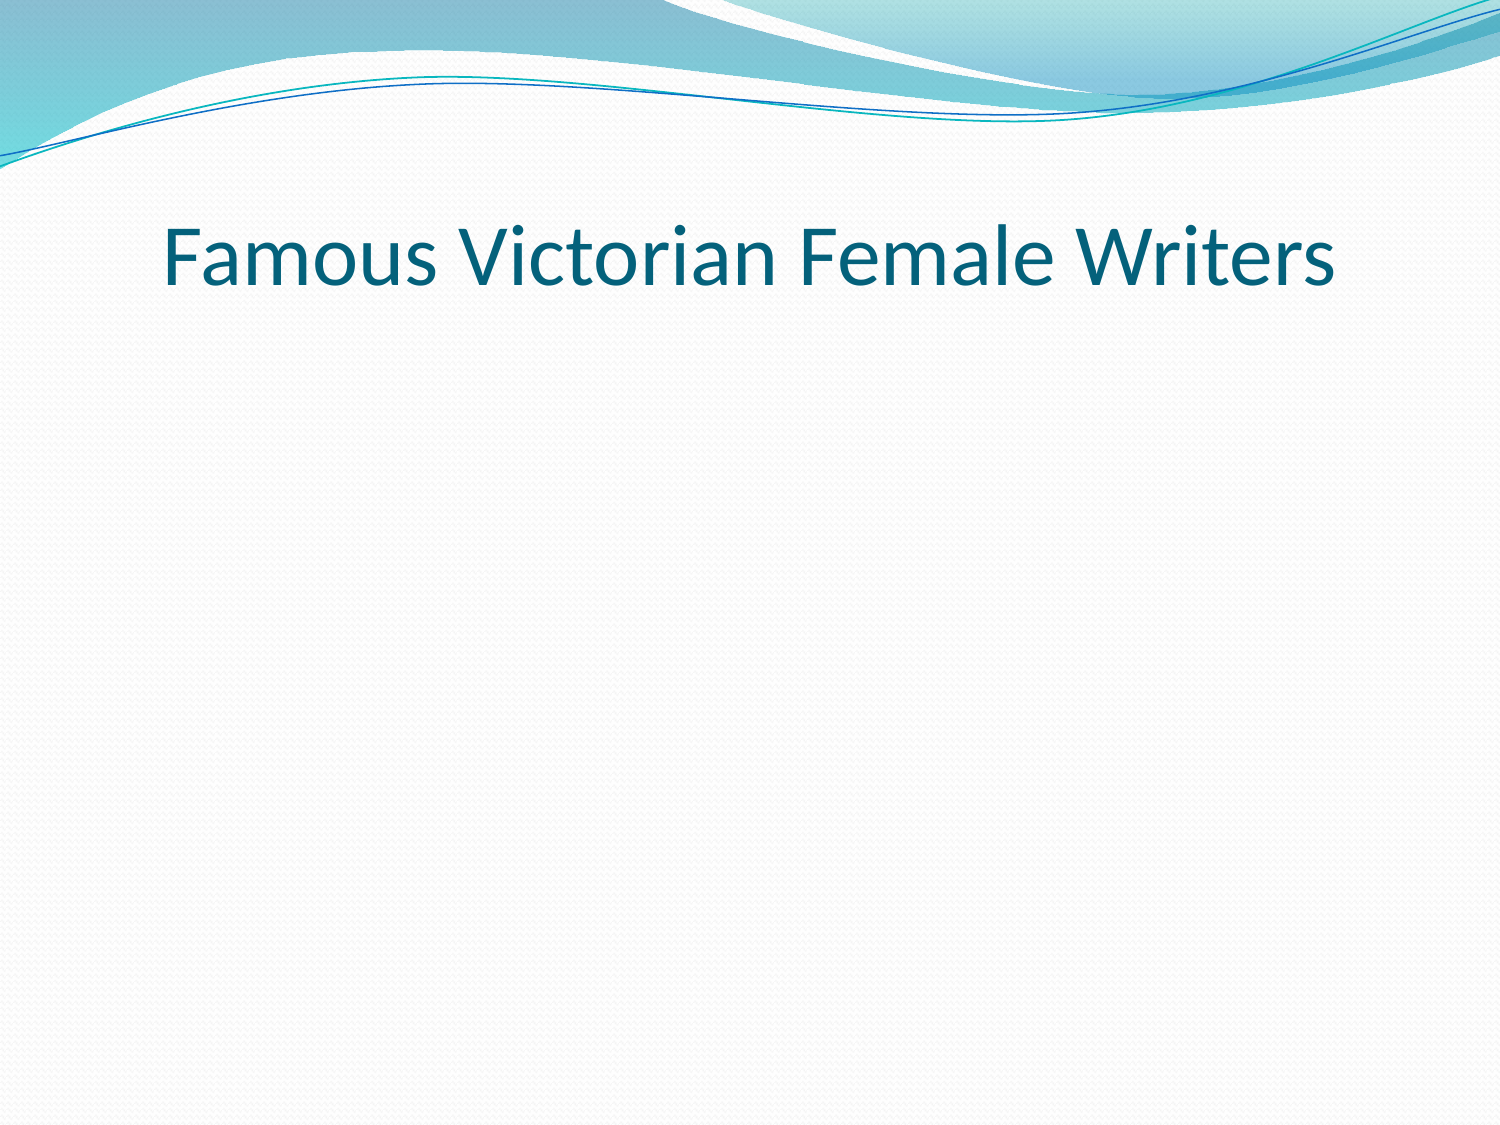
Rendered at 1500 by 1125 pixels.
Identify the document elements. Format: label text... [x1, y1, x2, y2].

title Famous Victorian Female Writers [75, 115, 1425, 303]
